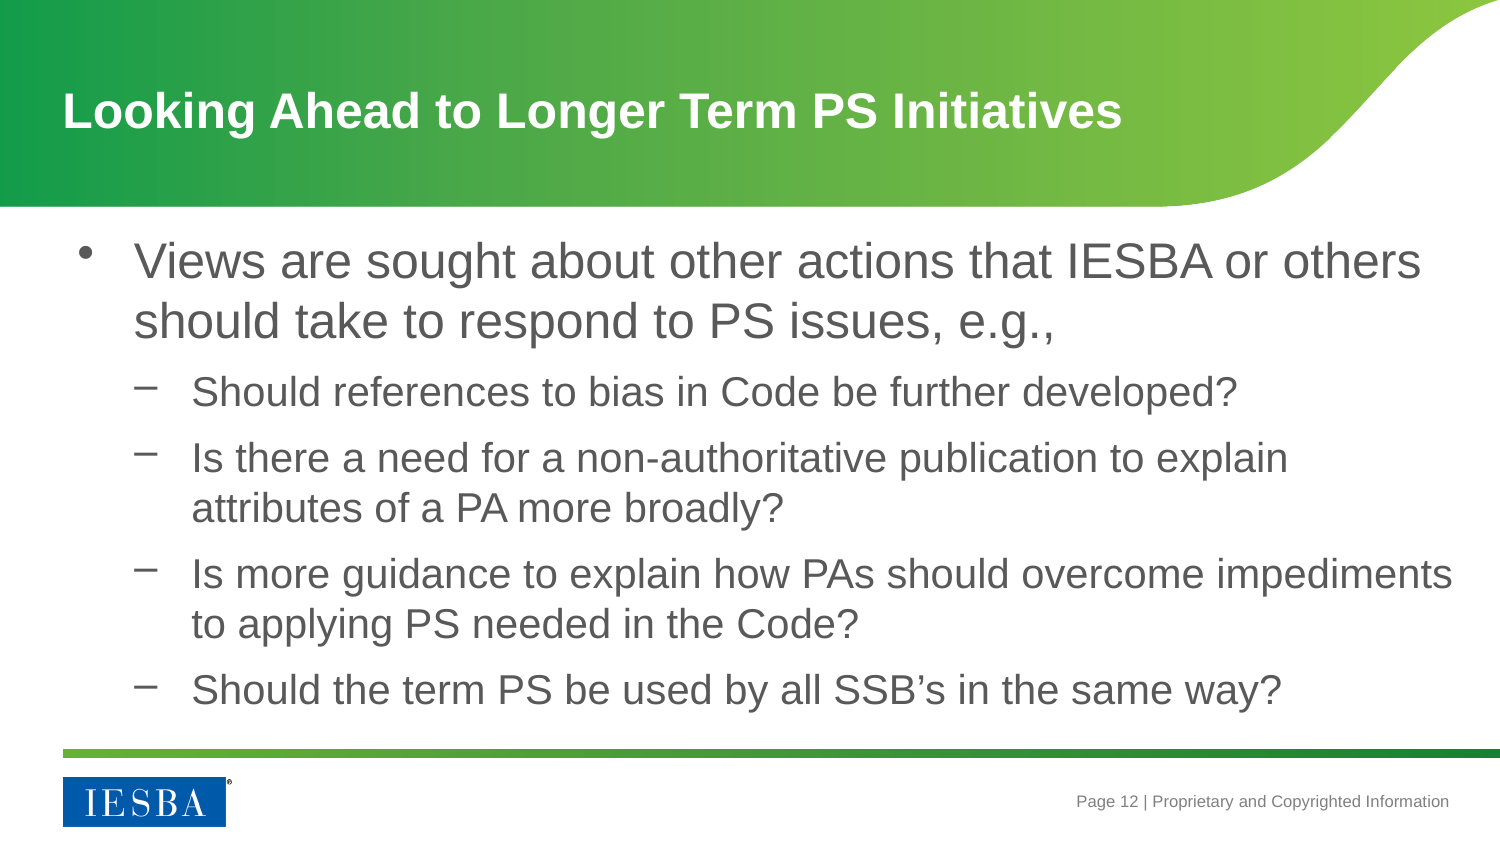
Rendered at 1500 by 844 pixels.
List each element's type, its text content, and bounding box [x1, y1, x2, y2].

picture [63, 777, 232, 827]
title Looking Ahead to Longer Term PS Initiatives [62, 75, 1300, 142]
picture [0, 0, 1500, 207]
list Views are sought about other actions that IESBA or others should take to respond to PS issues, e.g., Should references to bias in Code be further developed? Is there a need for a non-authoritative publication to explain attributes of a PA more broadly? Is more guidance to explain how PAs should overcome impediments to applying PS needed in the Code? Should the term PS be used by all SSB’s in the same way? [62, 220, 1475, 747]
